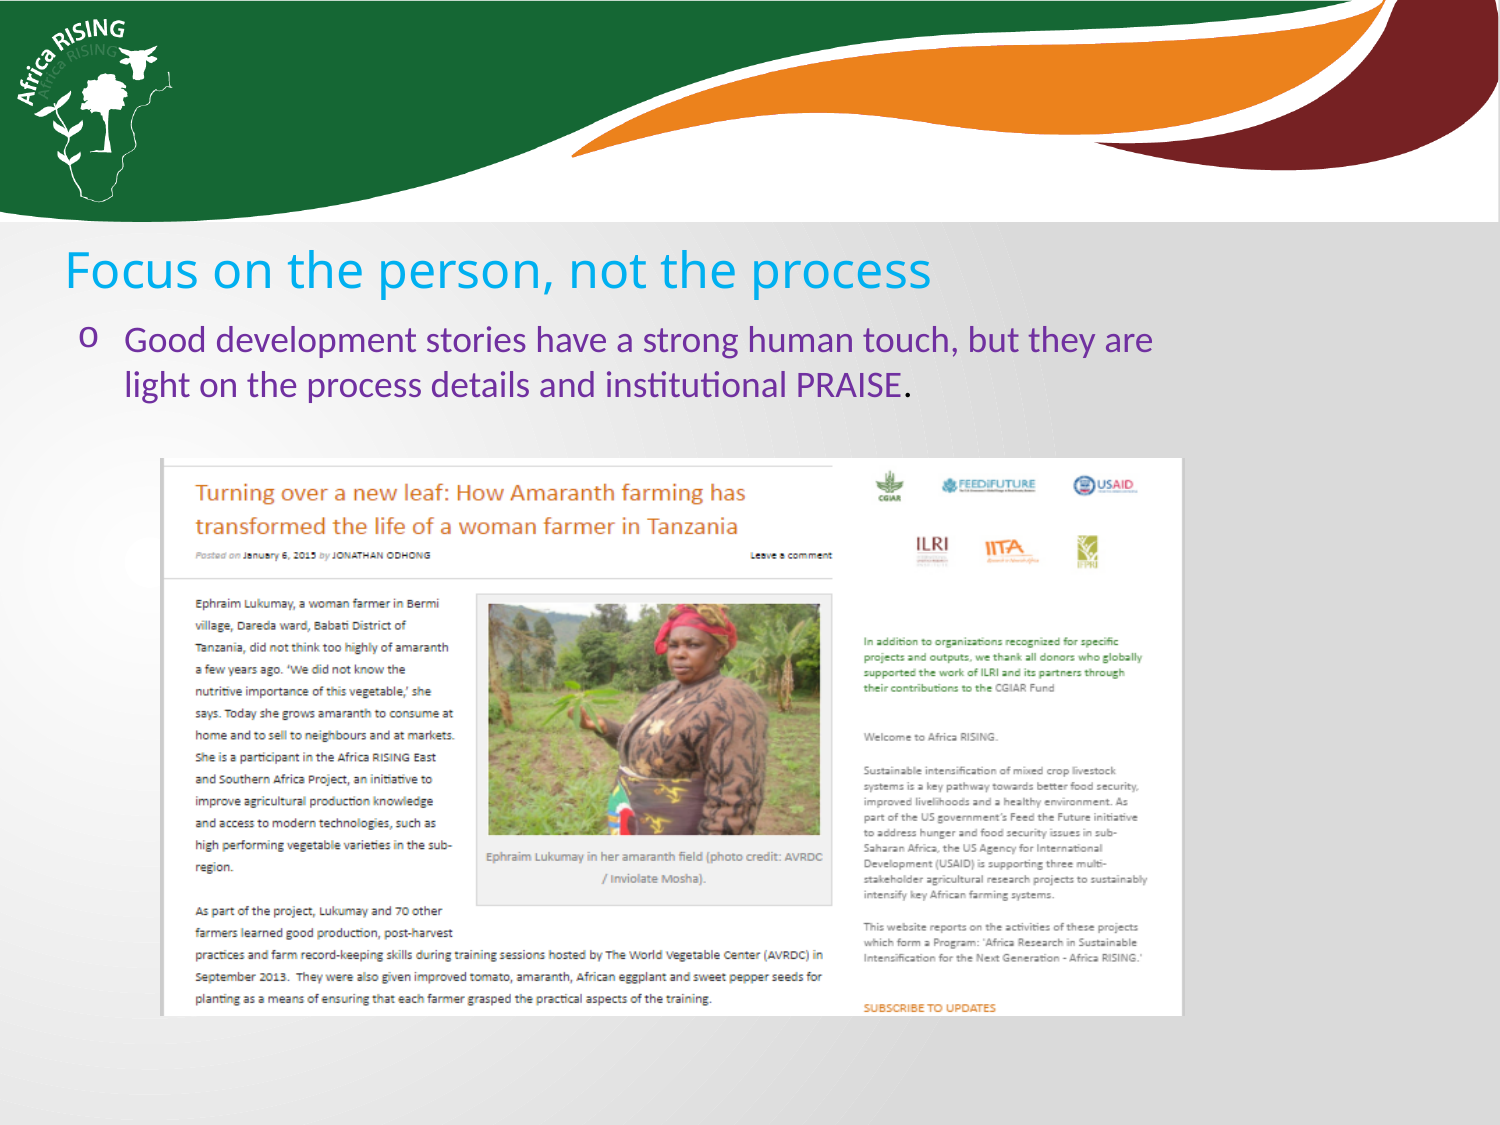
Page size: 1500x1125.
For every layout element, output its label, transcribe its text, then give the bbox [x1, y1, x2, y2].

text_box Good development stories have a strong human touch, but they are light on the process details and institutional PRAISE. [62, 307, 1225, 458]
text_box Focus on the person, not the process [49, 231, 1175, 307]
picture [0, 0, 1499, 222]
picture [159, 458, 1186, 1017]
